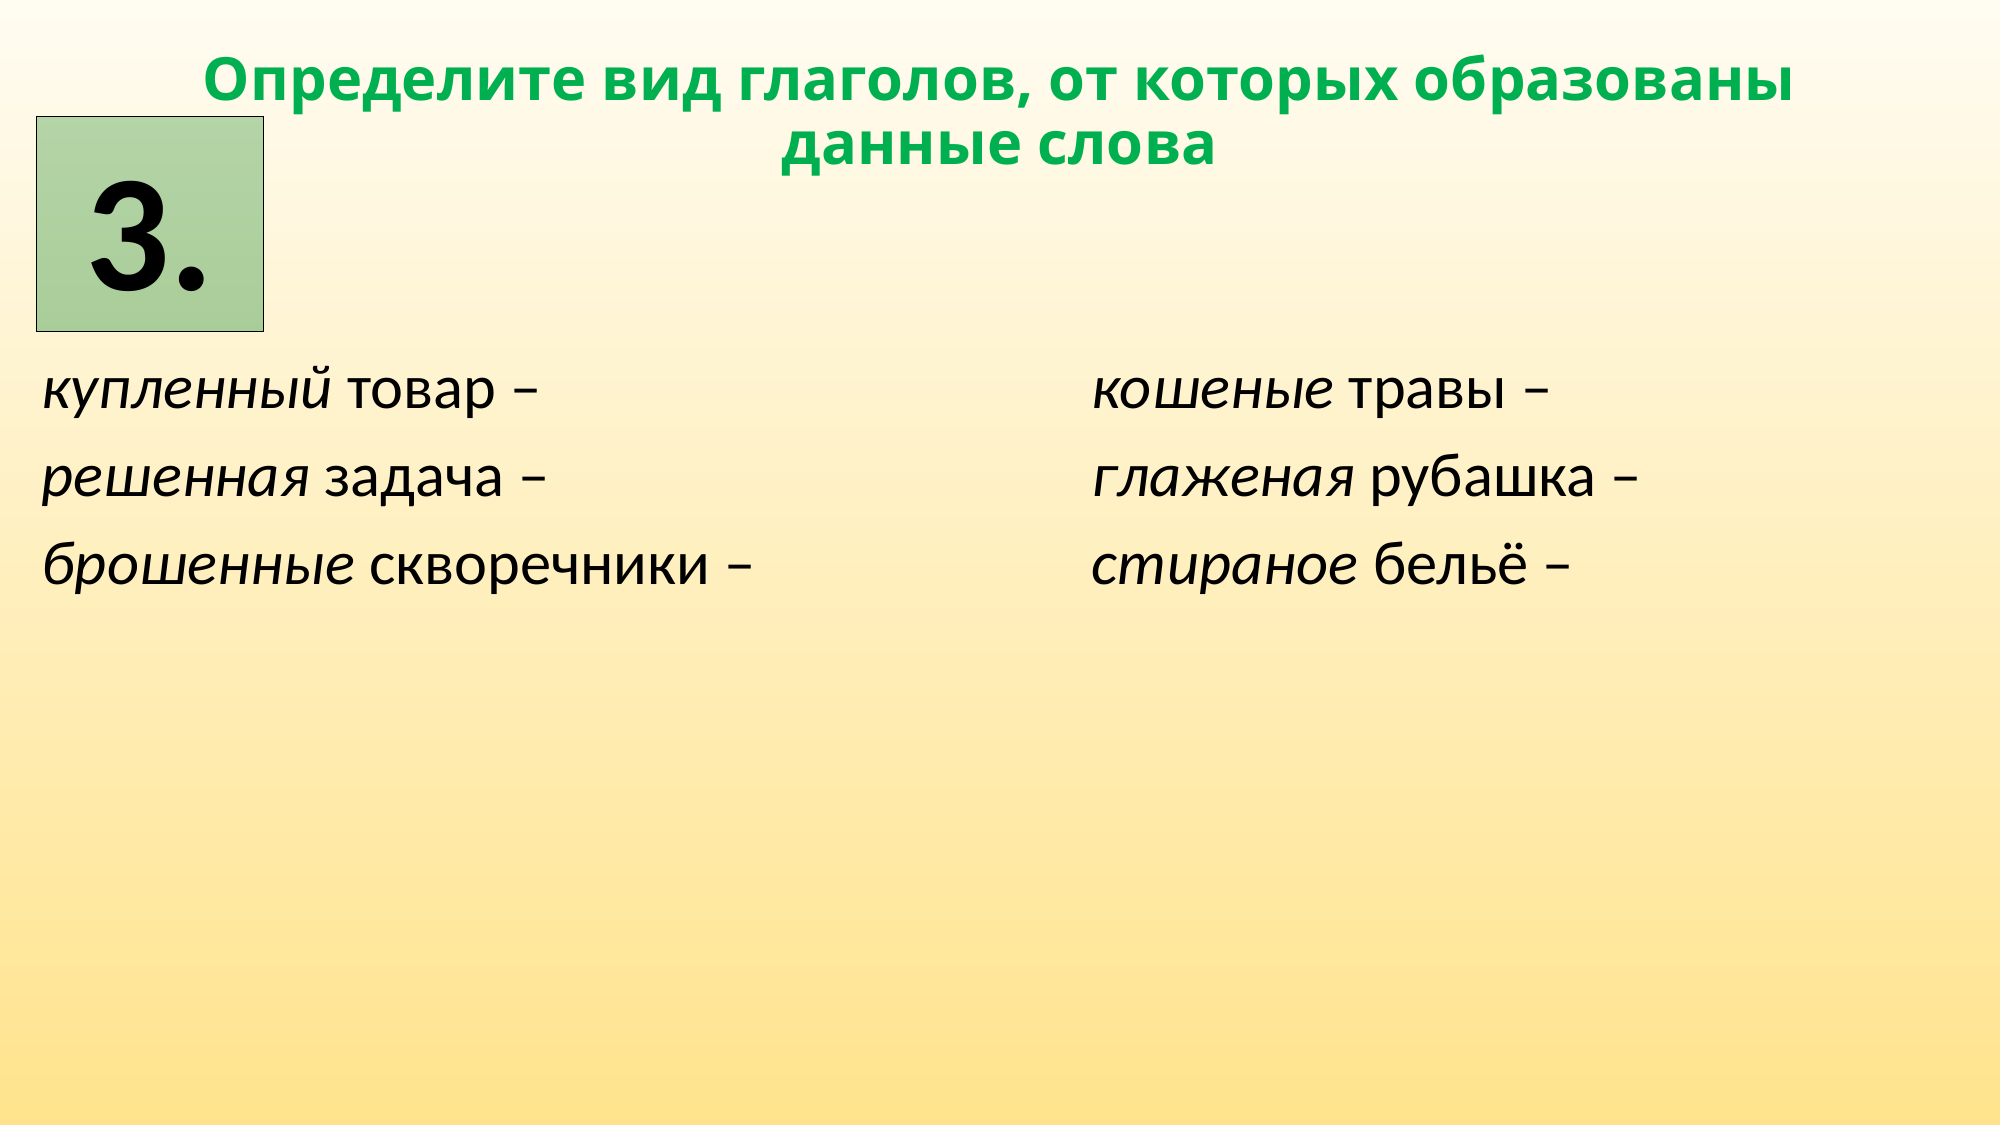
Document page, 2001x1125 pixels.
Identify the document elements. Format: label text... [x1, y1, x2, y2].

list купленный товар – кошеные травы – решенная задача – глаженая рубашка – брошенные скворечники – стираное бельё – [26, 346, 2000, 1014]
text_box 3. [36, 116, 264, 332]
title Определите вид глаголов, от которых образованы данные слова [137, 40, 1863, 258]
